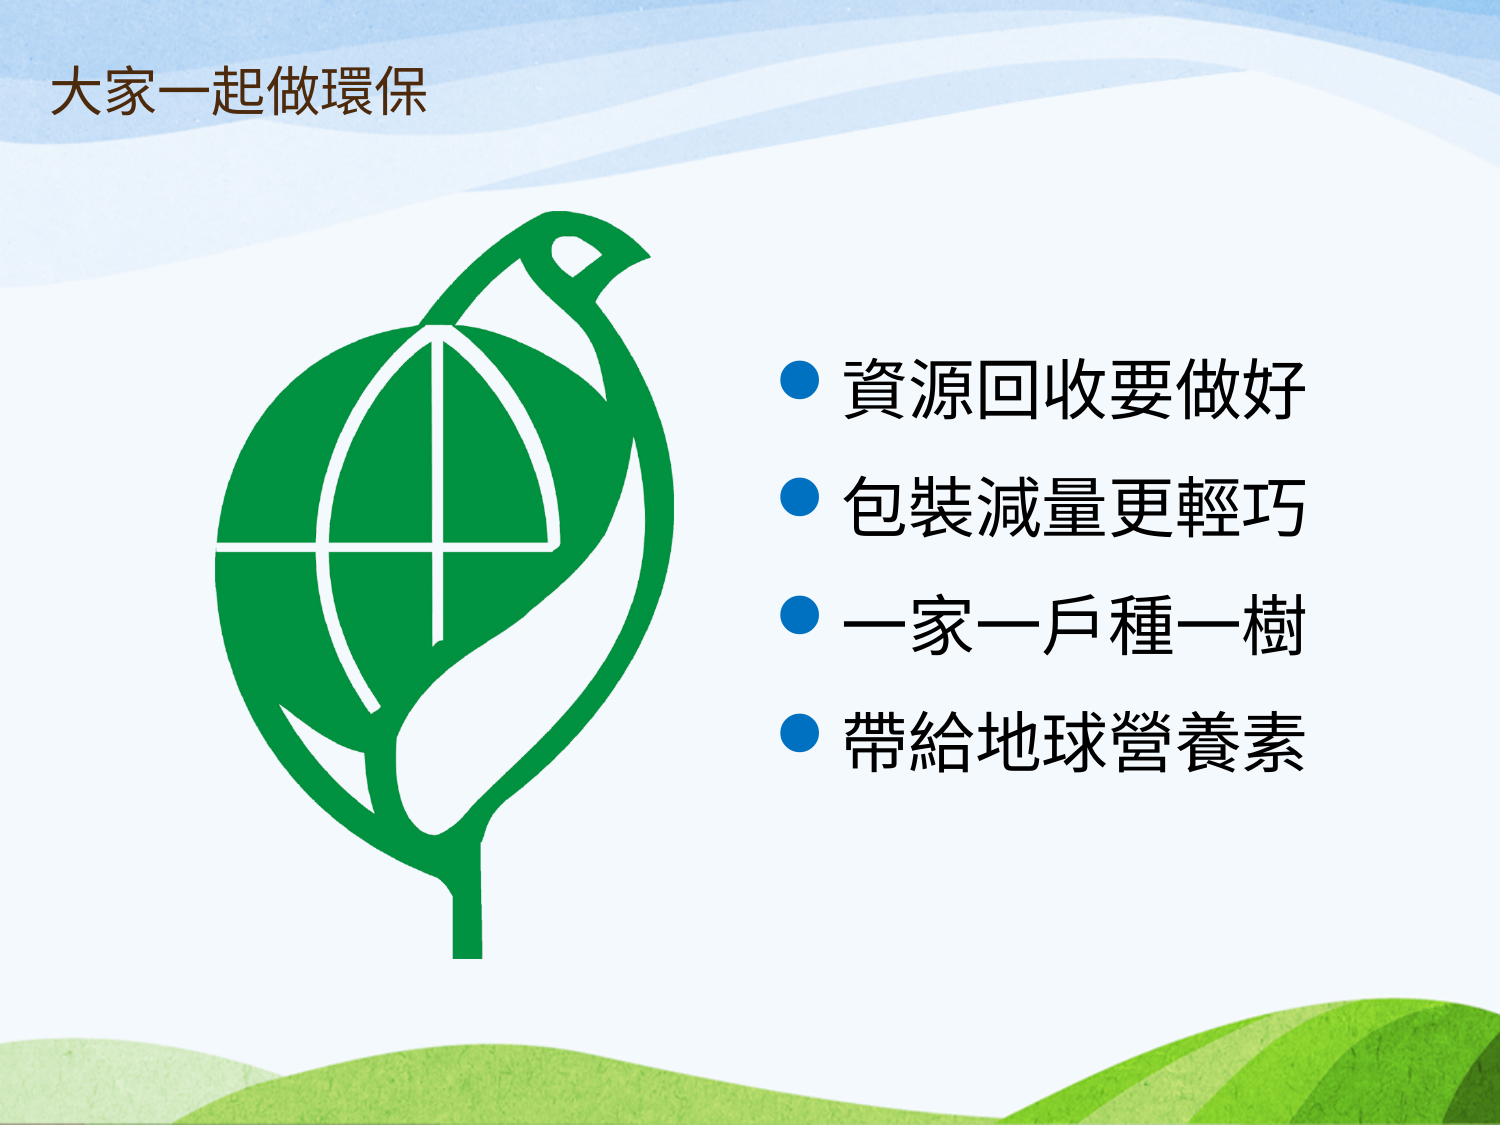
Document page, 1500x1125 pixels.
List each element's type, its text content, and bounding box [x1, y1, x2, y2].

picture [0, 0, 1500, 1125]
list 資源回收要做好 包裝減量更輕巧 一家一戶種一樹 帶給地球營養素 [759, 340, 1375, 862]
title 大家一起做環保 [34, 36, 465, 131]
